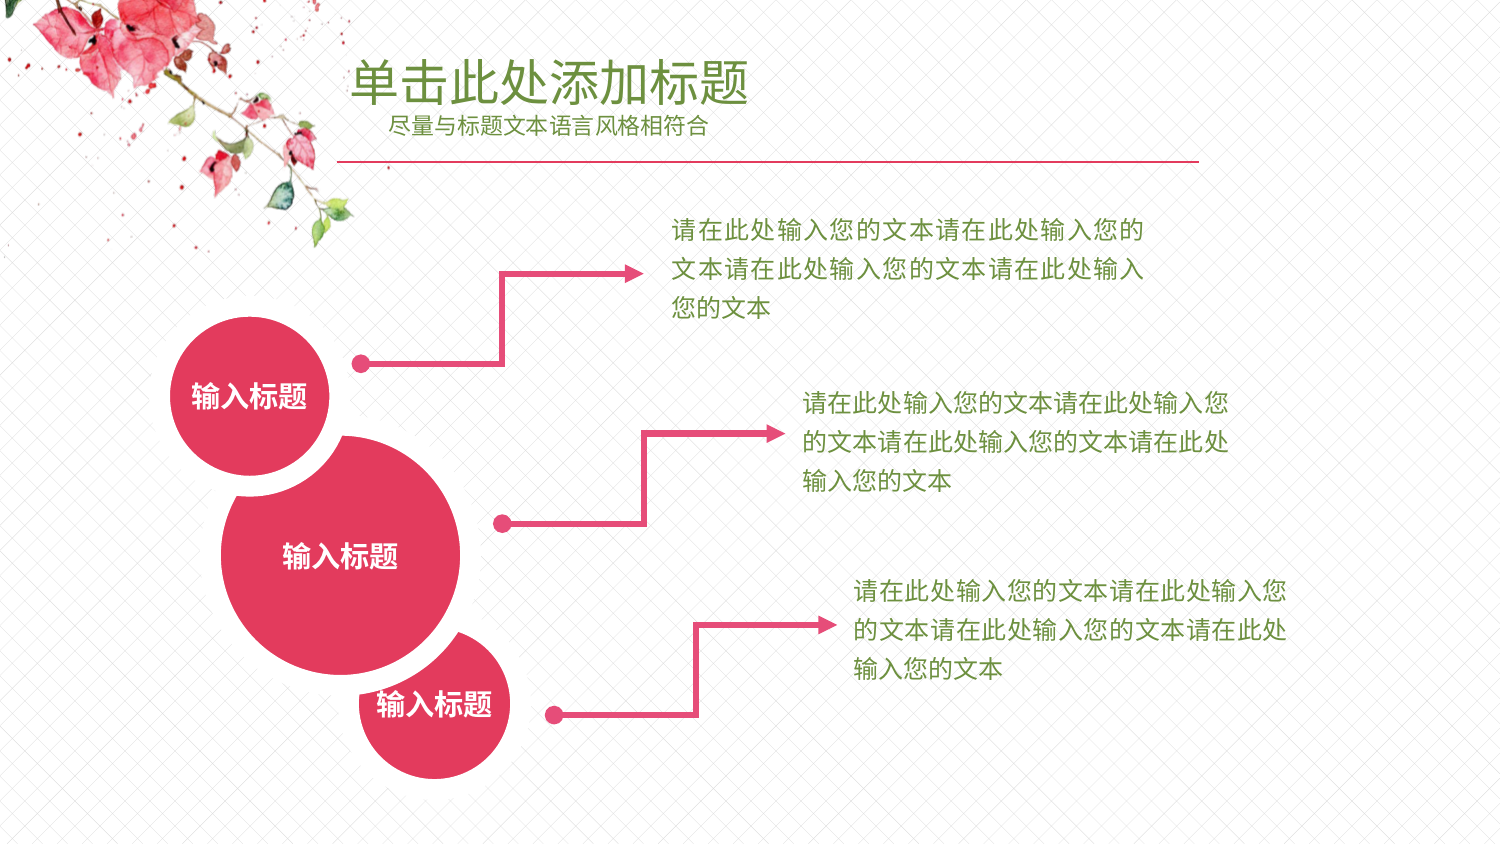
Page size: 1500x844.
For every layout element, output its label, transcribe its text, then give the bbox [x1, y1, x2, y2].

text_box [502, 433, 786, 524]
picture [0, 0, 394, 284]
text_box 输入标题 [210, 425, 471, 686]
text_box 请在此处输入您的文本请在此处输入您的文本请在此处输入您的文本请在此处输入您的文本 [786, 327, 1247, 547]
text_box 请在此处输入您的文本请在此处输入您的文本请在此处输入您的文本请在此处输入您的文本 [655, 185, 1163, 343]
text_box 输入标题 [159, 306, 340, 487]
text_box 单击此处添加标题 尽量与标题文本语言风格相符合 [398, 43, 798, 147]
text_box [360, 273, 644, 364]
text_box 输入标题 [348, 619, 521, 790]
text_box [553, 624, 838, 716]
text_box 请在此处输入您的文本请在此处输入您的文本请在此处输入您的文本请在此处输入您的文本 [837, 528, 1306, 722]
